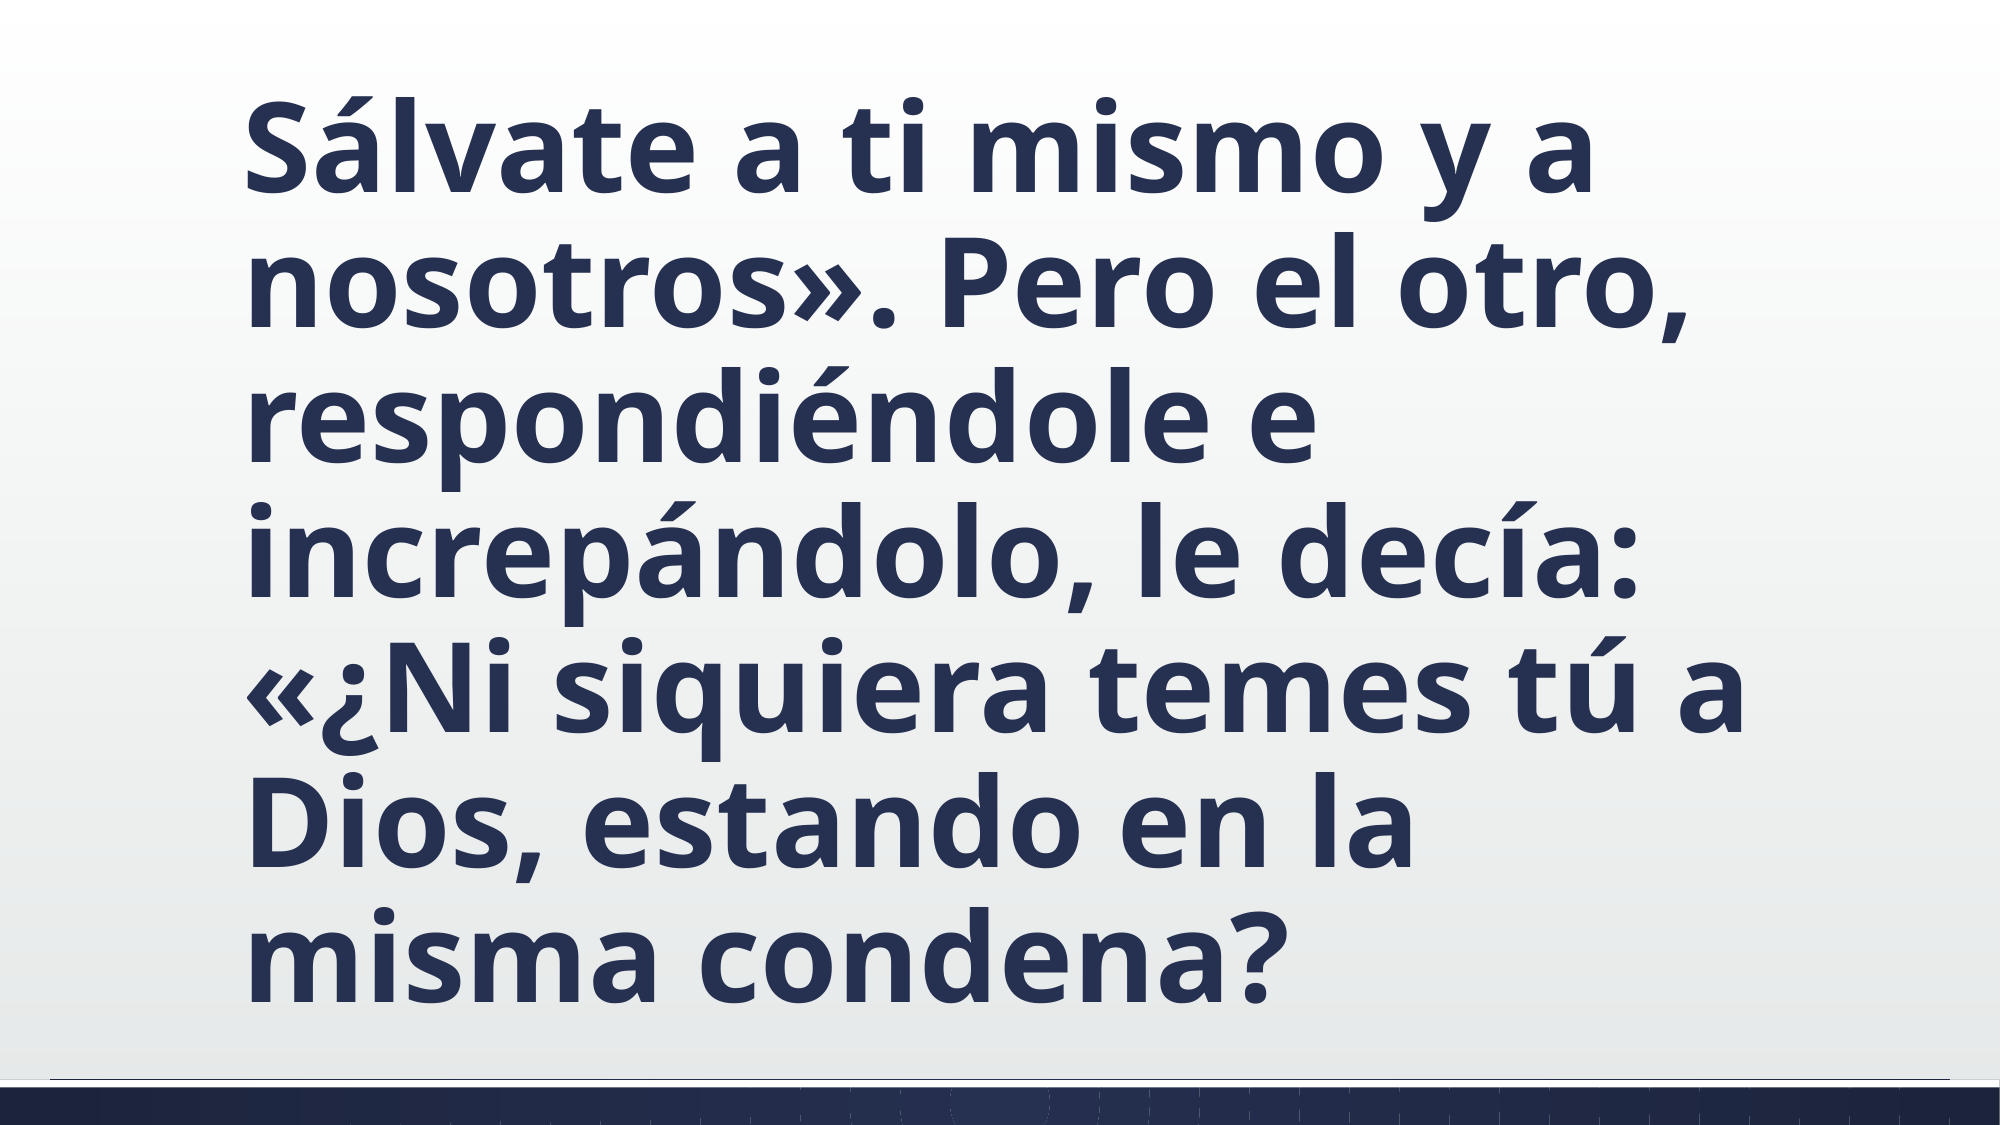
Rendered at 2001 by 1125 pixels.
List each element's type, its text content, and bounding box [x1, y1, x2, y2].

list Sálvate a ti mismo y a nosotros». Pero el otro, respondiéndole e increpándolo, le decía: «¿Ni siquiera temes tú a Dios, estando en la misma condena? [219, 76, 1780, 990]
